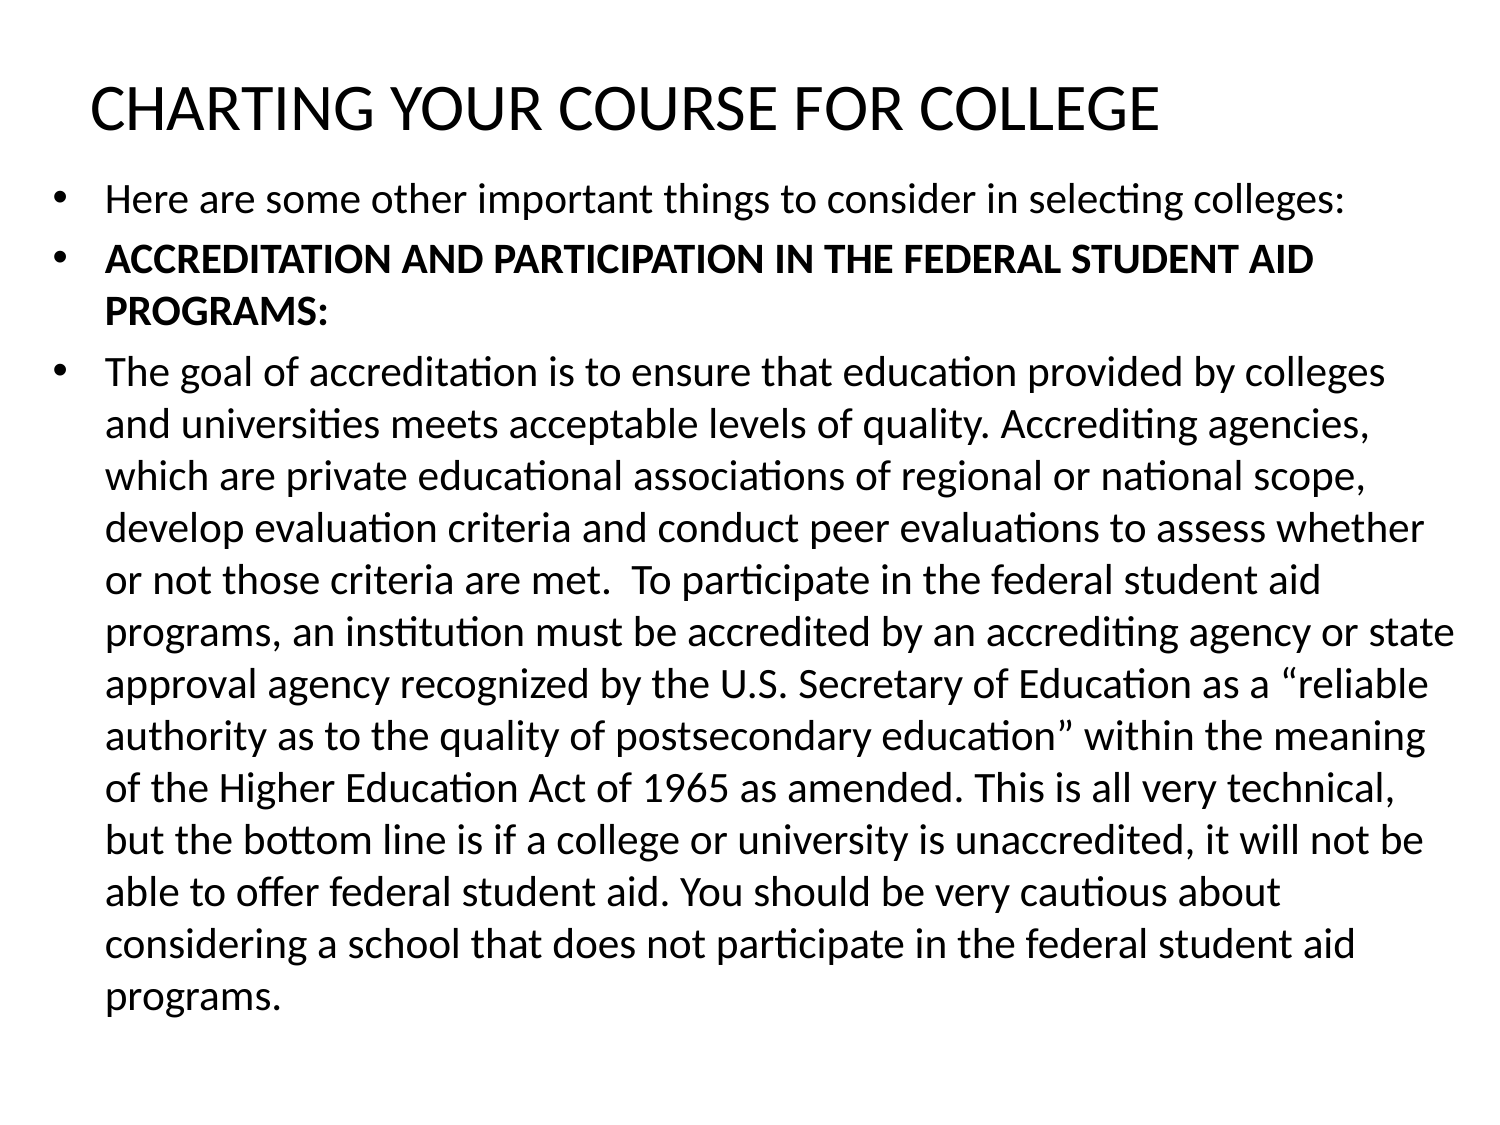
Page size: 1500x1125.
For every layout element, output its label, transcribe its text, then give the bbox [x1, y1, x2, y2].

title CHARTING YOUR COURSE FOR COLLEGE [75, 45, 1425, 162]
list Here are some other important things to consider in selecting colleges: ACCREDITATION AND PARTICIPATION IN THE FEDERAL STUDENT AID PROGRAMS: The goal of accreditation is to ensure that education provided by colleges and universities meets acceptable levels of quality. Accrediting agencies, which are private educational associations of regional or national scope, develop evaluation criteria and conduct peer evaluations to assess whether or not those criteria are met. To participate in the federal student aid programs, an institution must be accredited by an accrediting agency or state approval agency recognized by the U.S. Secretary of Education as a “reliable authority as to the quality of postsecondary education” within the meaning of the Higher Education Act of 1965 as amended. This is all very technical, but the bottom line is if a college or university is unaccredited, it will not be able to offer federal student aid. You should be very cautious about considering a school that does not participate in the federal student aid programs. [37, 162, 1475, 1038]
